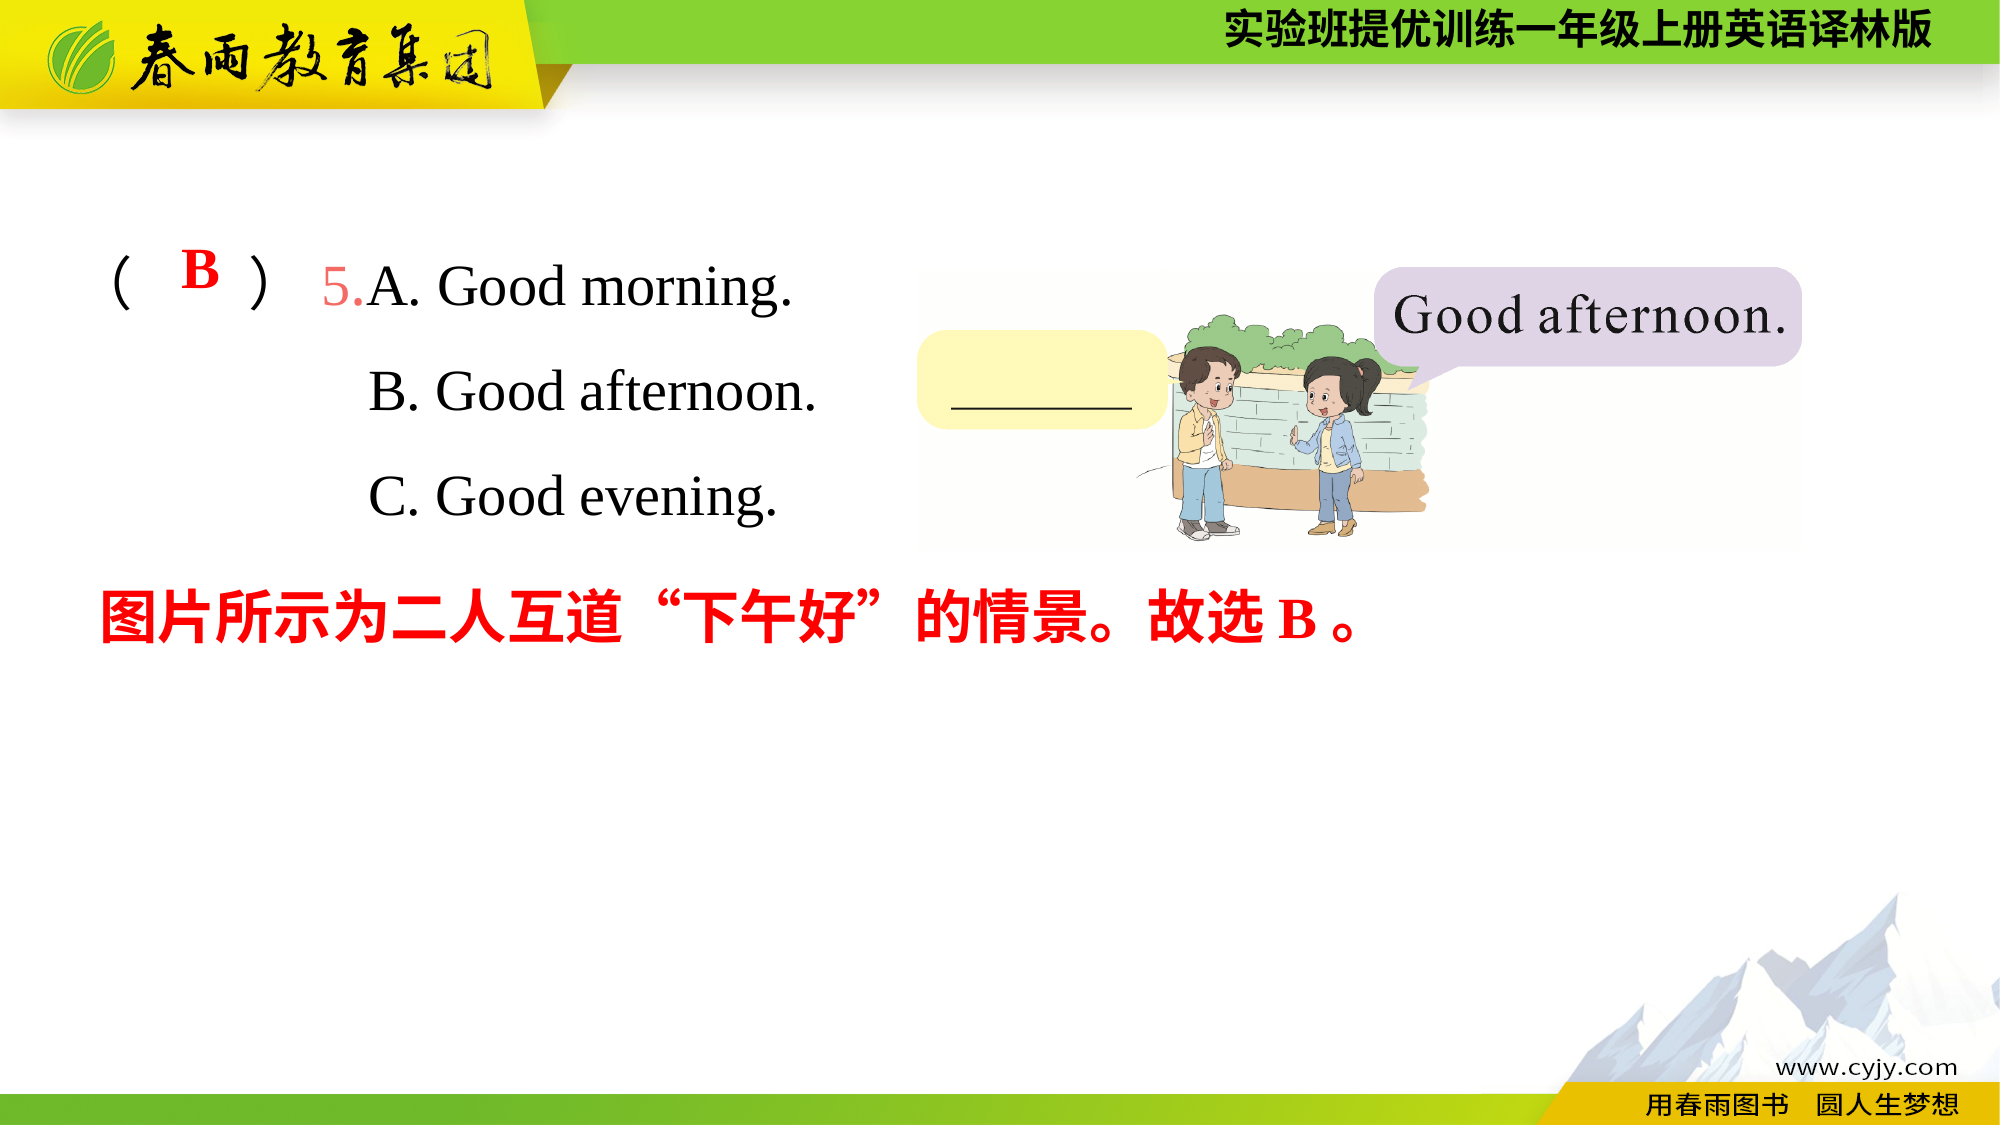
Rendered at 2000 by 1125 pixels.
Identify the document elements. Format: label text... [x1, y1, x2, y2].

picture [0, 0, 2000, 1125]
list （ ）5.A. Good morning. B. Good afternoon. C. Good evening. [59, 205, 1944, 526]
text_box B [166, 222, 235, 308]
text_box 图片所示为二人互道“下午好”的情景。故选B。 [84, 537, 1969, 658]
